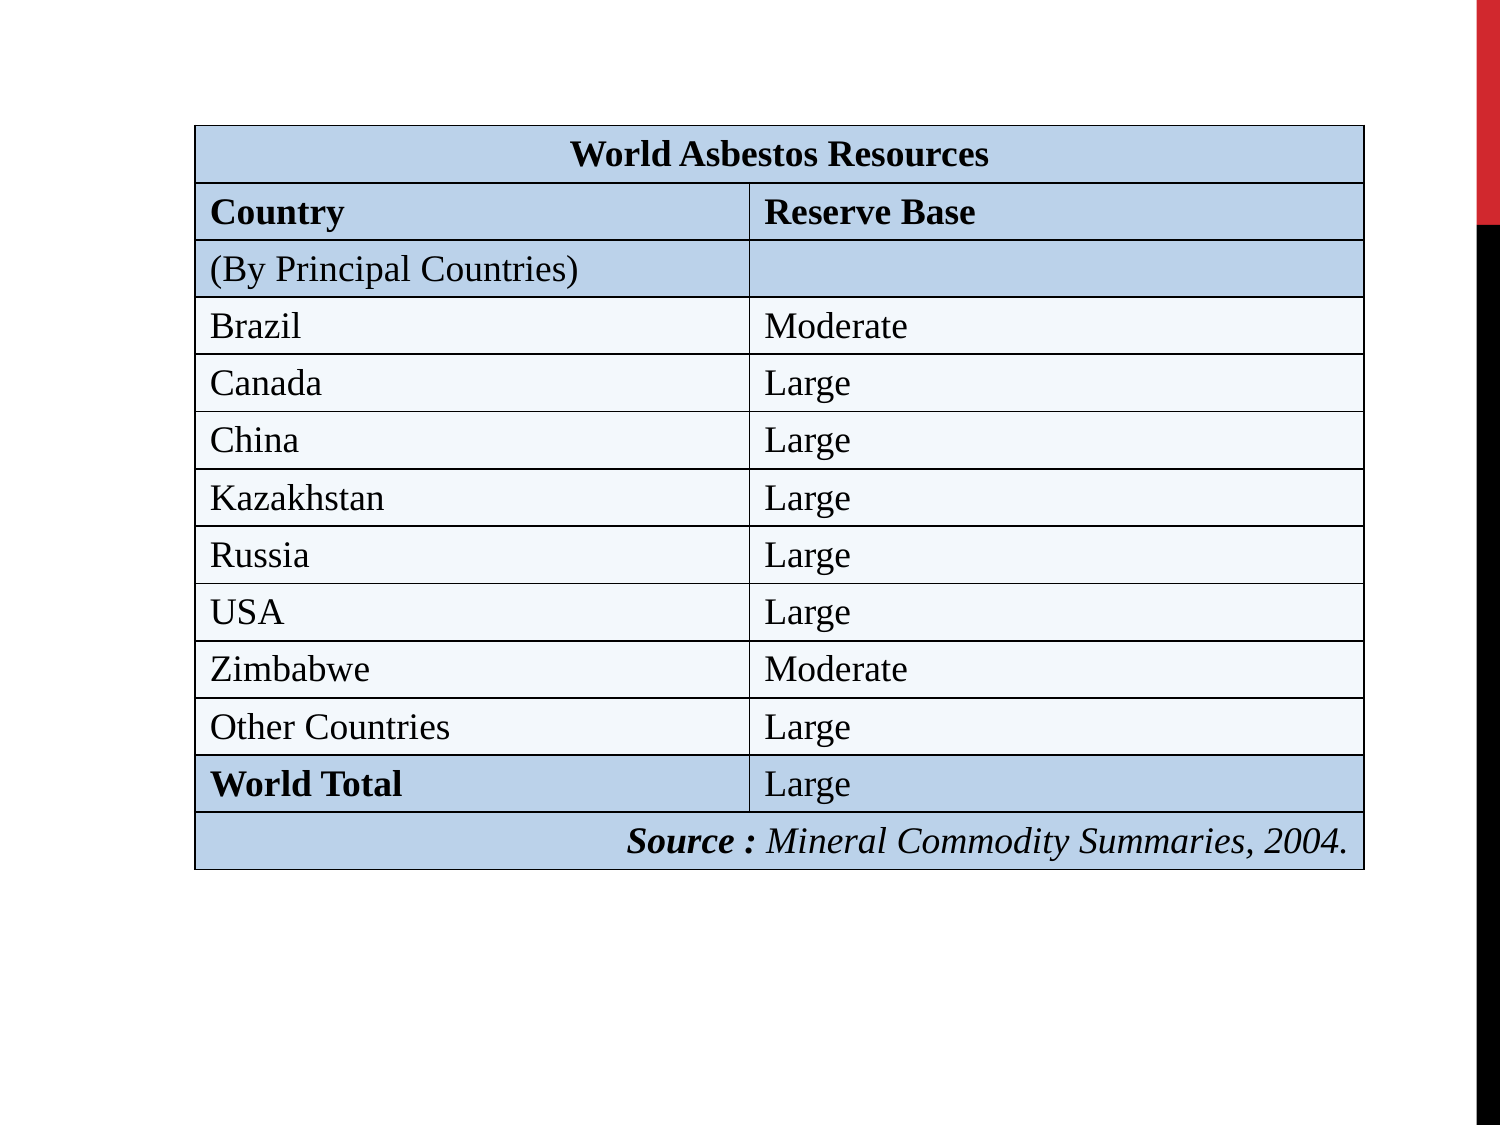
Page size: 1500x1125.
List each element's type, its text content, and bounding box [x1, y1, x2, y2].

table_cell Large [750, 470, 1363, 525]
table_cell Country [196, 184, 749, 239]
table_cell Large [750, 699, 1363, 754]
table_cell China [196, 412, 749, 468]
table_cell USA [196, 584, 749, 640]
table_header World Asbestos Resources [196, 126, 1363, 182]
table_cell Zimbabwe [196, 642, 749, 697]
table_cell Other Countries [196, 699, 749, 754]
table_cell Kazakhstan [196, 470, 749, 525]
table_cell (By Principal Countries) [196, 241, 749, 296]
table_cell [750, 241, 1363, 296]
table_cell Moderate [750, 298, 1363, 353]
table_cell Large [750, 412, 1363, 468]
table_cell Large [750, 756, 1363, 811]
table_cell Large [750, 527, 1363, 583]
table_cell Canada [196, 355, 749, 411]
table_cell Large [750, 584, 1363, 640]
table_cell Brazil [196, 298, 749, 353]
table_cell Reserve Base [750, 184, 1363, 239]
table_cell Russia [196, 527, 749, 583]
table_cell Large [750, 355, 1363, 411]
table_cell Source : Mineral Commodity Summaries, 2004. [196, 813, 1363, 869]
table_cell Moderate [750, 642, 1363, 697]
table_cell World Total [196, 756, 749, 811]
